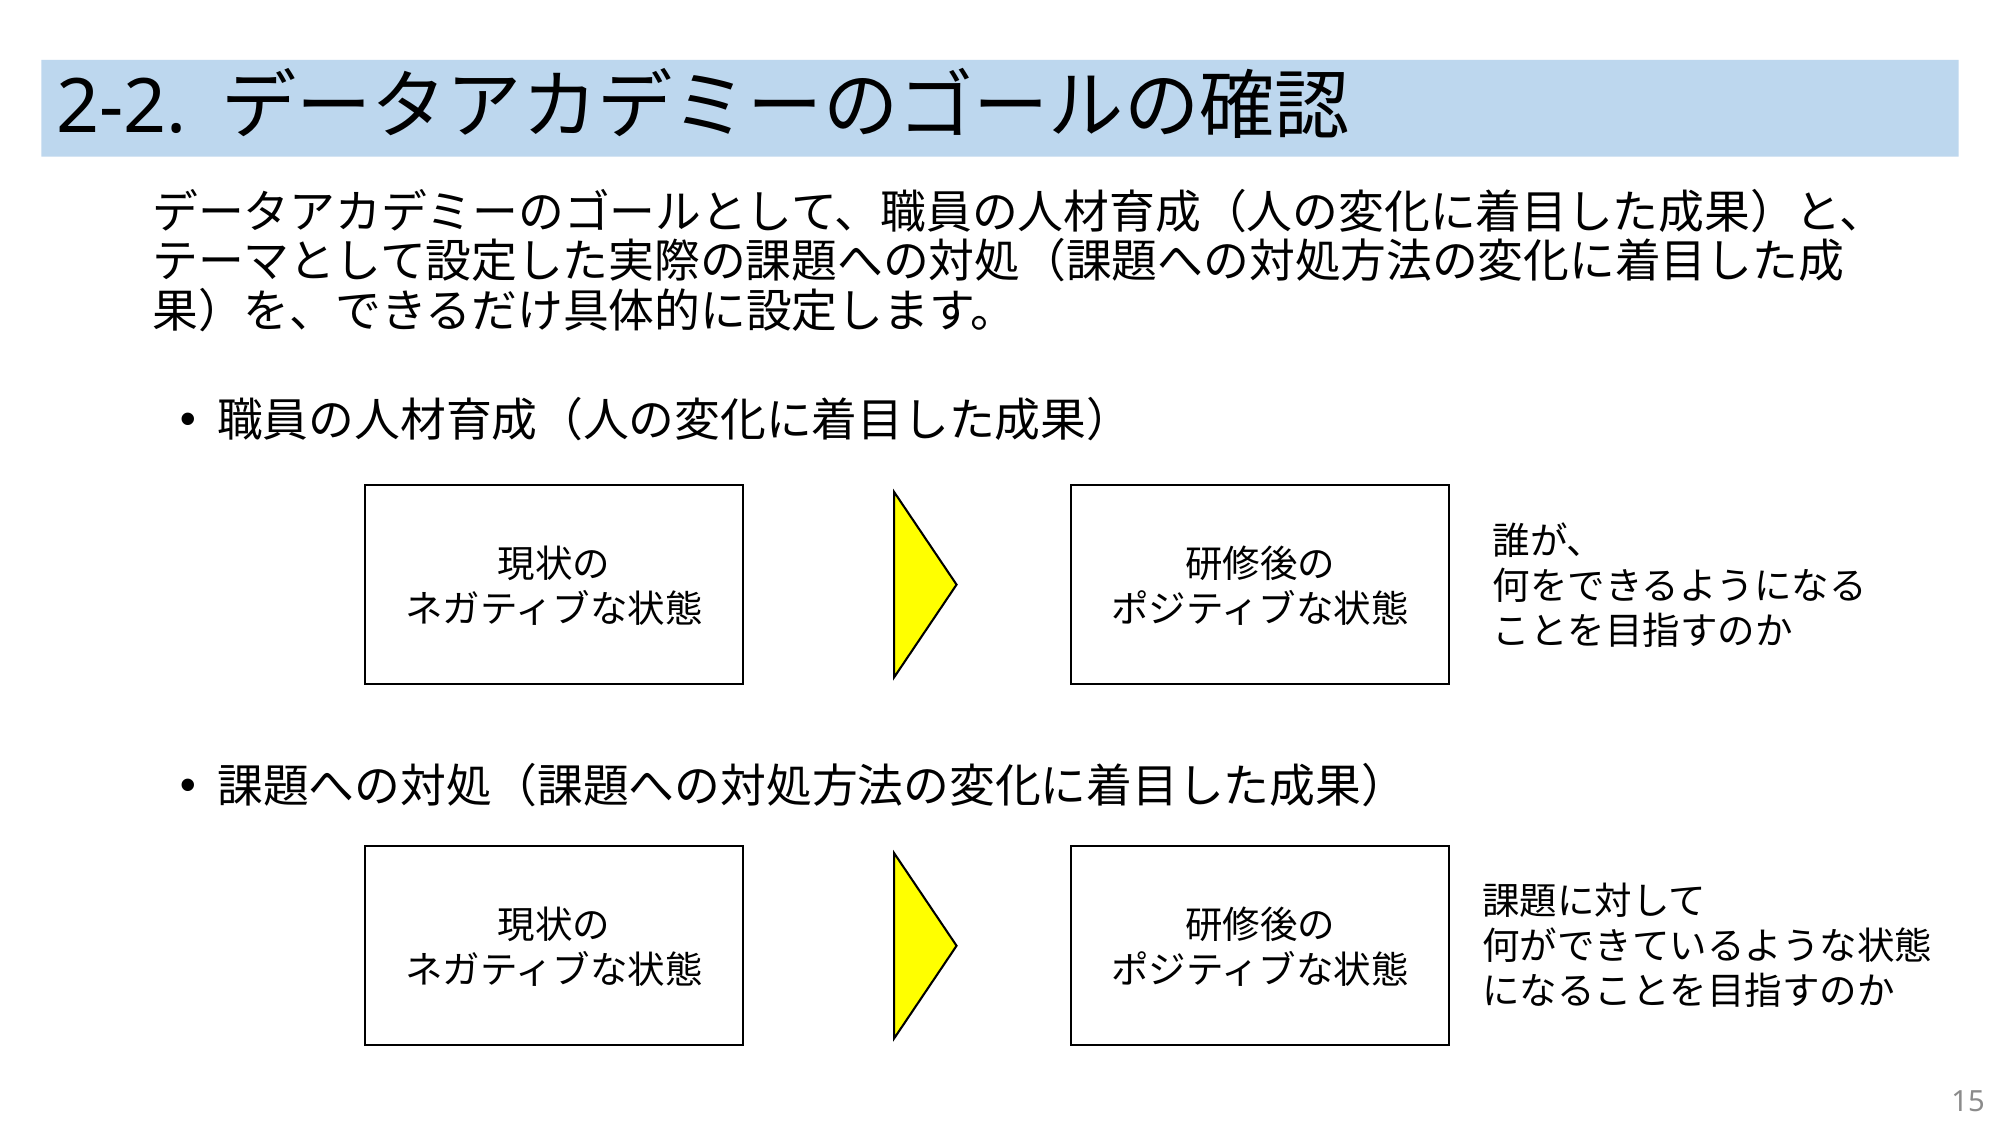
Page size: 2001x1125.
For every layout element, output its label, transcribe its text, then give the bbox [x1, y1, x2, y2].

list 職員の人材育成（人の変化に着目した成果） [128, 389, 1854, 676]
text_box 現状の ネガティブな状態 [364, 484, 744, 685]
text_box 誰が、 何をできるようになる ことを目指すのか [1477, 509, 1882, 660]
title 2-2. データアカデミーのゴールの確認 [41, 59, 1959, 157]
text_box 課題に対して 何ができているような状態 になることを目指すのか [1854, 870, 1948, 1020]
slide_number 15 [1550, 1071, 2000, 1125]
text_box 現状の ネガティブな状態 [364, 1042, 744, 1046]
text_box 研修後の ポジティブな状態 [1070, 1042, 1450, 1046]
text_box データアカデミーのゴールとして、職員の人材育成（人の変化に着目した成果）と、テーマとして設定した実際の課題への対処（課題への対処方法の変化に着目した成果）を、できるだけ具体的に設定します。 [137, 181, 1906, 870]
text_box [893, 488, 958, 681]
text_box 課題への対処（課題への対処方法の変化に着目した成果） [128, 755, 1854, 1042]
text_box 研修後の ポジティブな状態 [1070, 484, 1450, 685]
